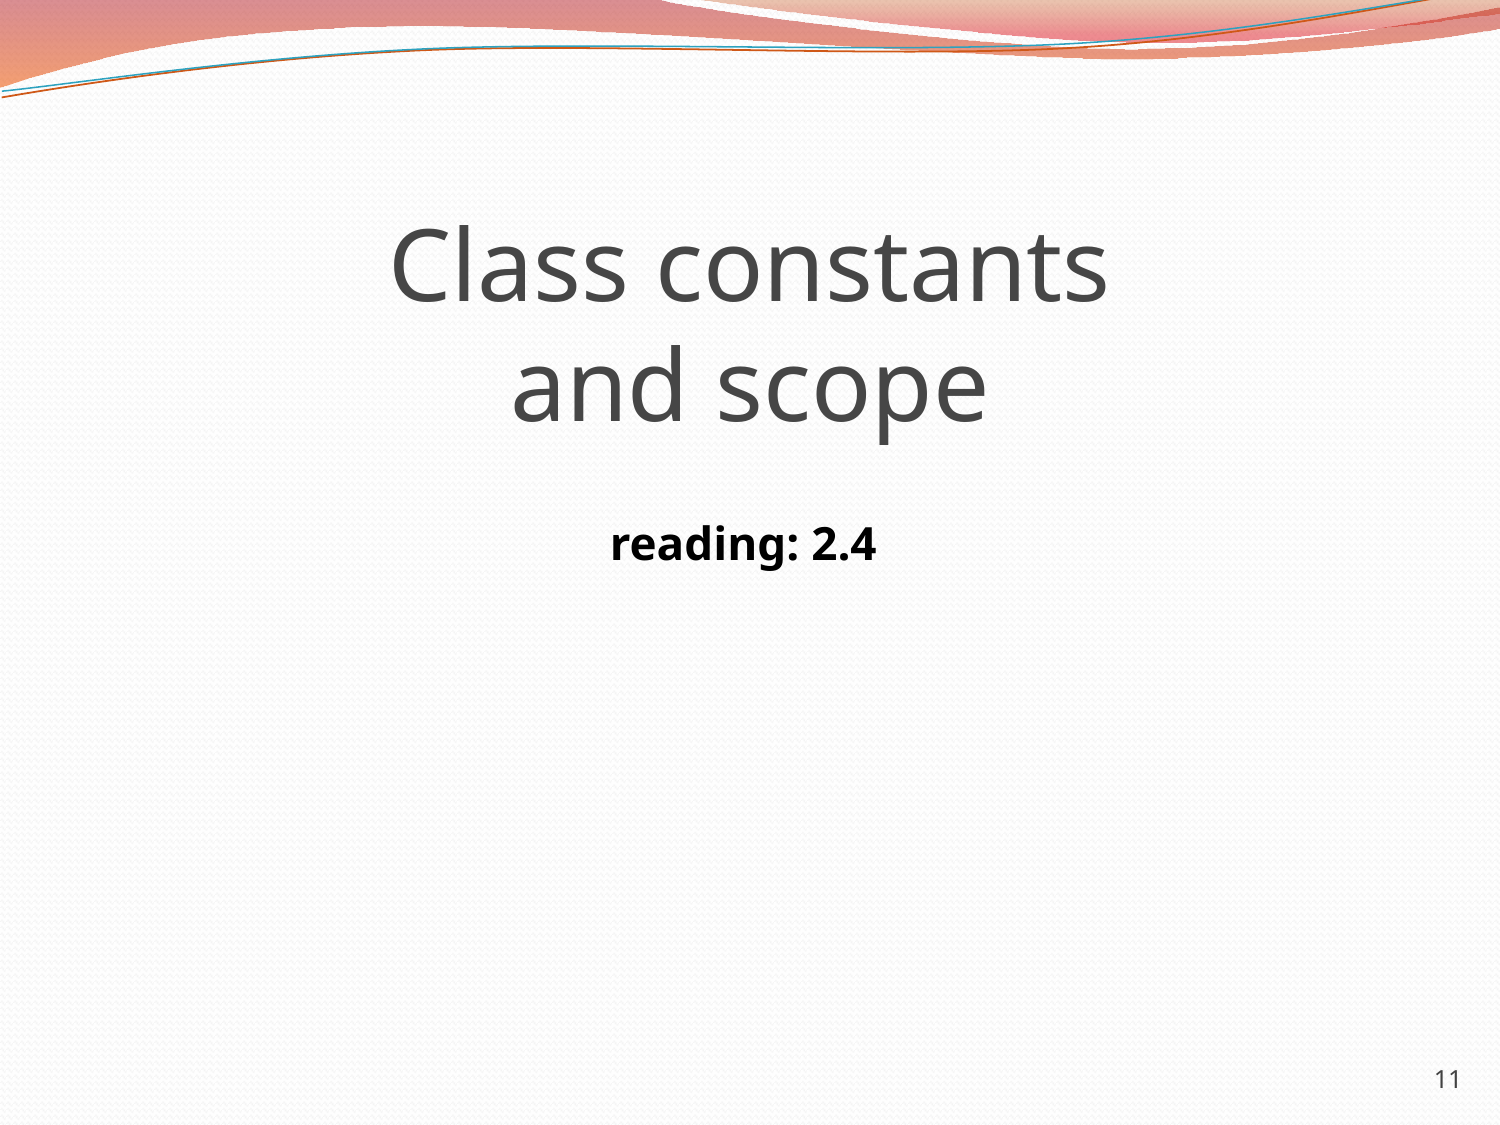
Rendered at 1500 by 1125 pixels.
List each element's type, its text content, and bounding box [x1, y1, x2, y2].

subtitle reading: 2.4 [100, 507, 1387, 811]
title Class constants and scope [112, 200, 1388, 442]
